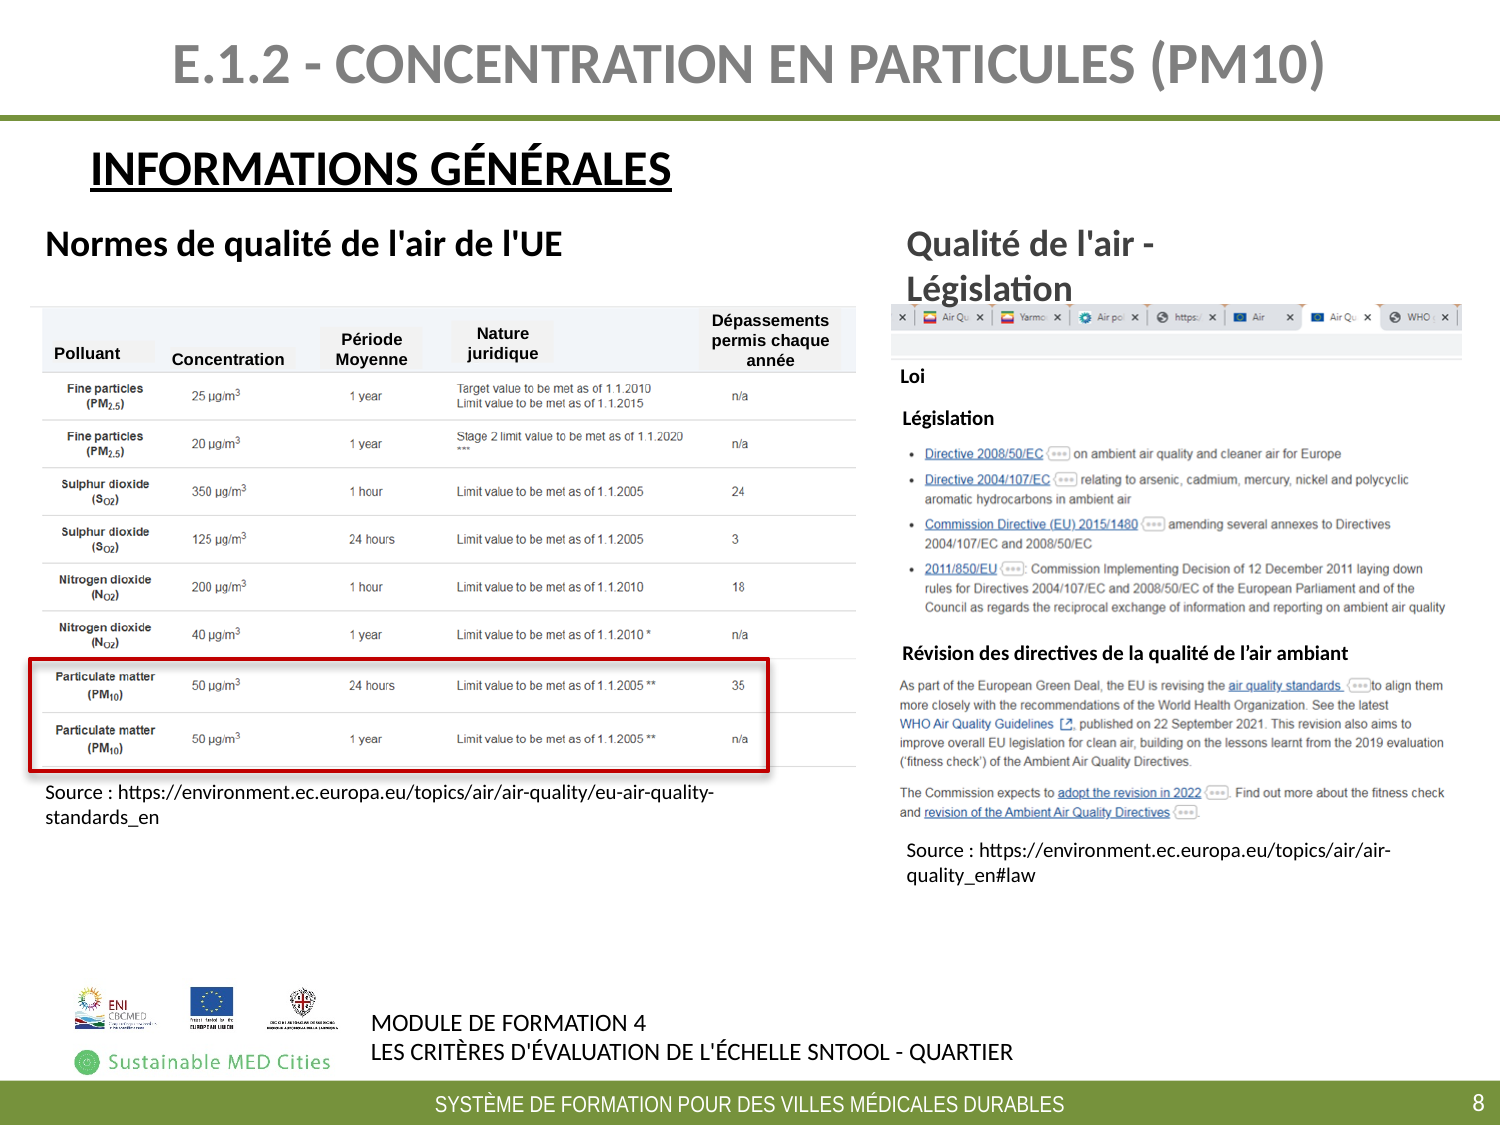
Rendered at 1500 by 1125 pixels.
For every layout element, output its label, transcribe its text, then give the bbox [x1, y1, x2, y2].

picture [62, 978, 356, 1080]
text_box Source : https://environment.ec.europa.eu/topics/air/air-quality_en#law [891, 836, 1445, 895]
text_box E.1.2 - CONCENTRATION EN PARTICULES (PM10) [0, 0, 1500, 121]
text_box Qualité de l'air - Législation [891, 211, 1287, 303]
picture [891, 304, 1462, 830]
slide_number ‹#› [1149, 1077, 1500, 1125]
text_box Normes de qualité de l'air de l'UE [30, 211, 781, 272]
text_box Source : https://environment.ec.europa.eu/topics/air/air-quality/eu-air-quality-standards_en [30, 779, 781, 836]
text_box INFORMATIONS GÉNÉRALES [74, 127, 1425, 210]
picture [30, 303, 856, 772]
